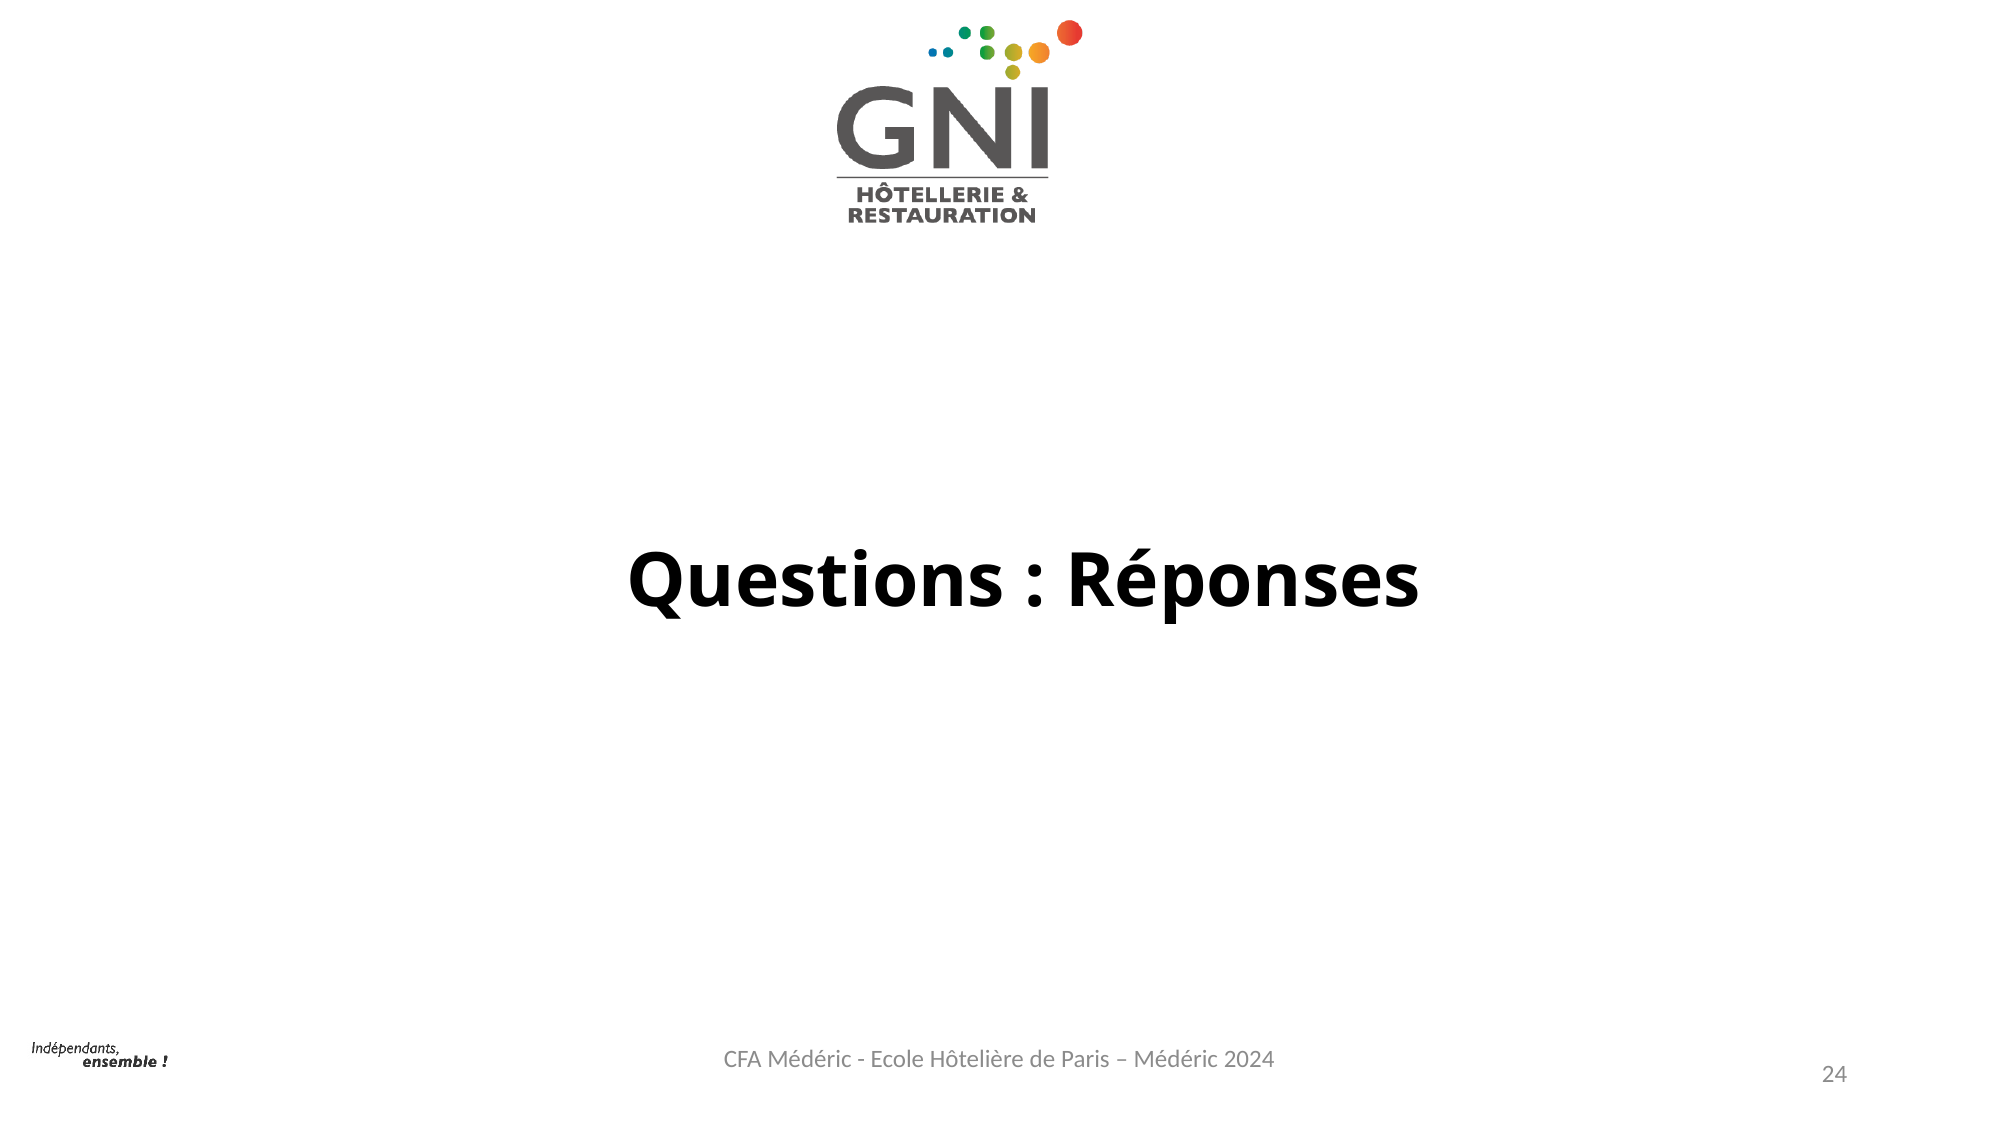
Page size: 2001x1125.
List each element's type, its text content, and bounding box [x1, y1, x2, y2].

text_box Questions : Réponses [611, 517, 1437, 629]
footer CFA Médéric - Ecole Hôtelière de Paris – Médéric 2024 [662, 1042, 1338, 1103]
picture [0, 987, 195, 1125]
picture [808, 0, 1106, 253]
slide_number 24 [1412, 1042, 1863, 1103]
